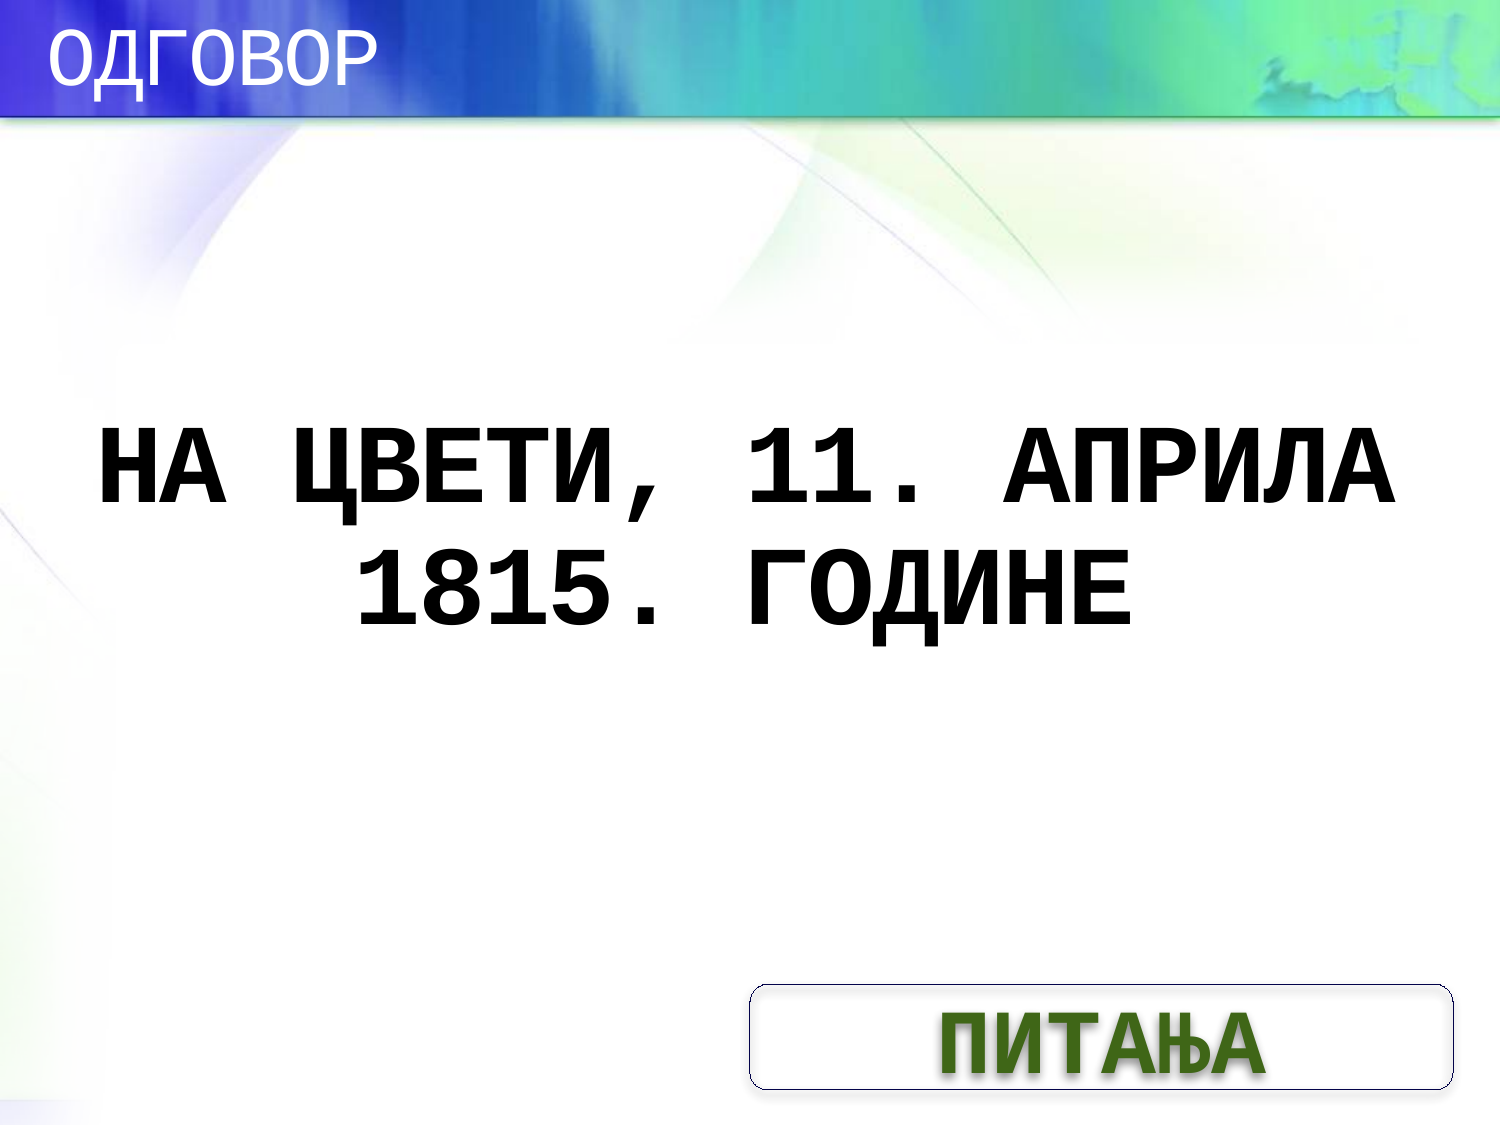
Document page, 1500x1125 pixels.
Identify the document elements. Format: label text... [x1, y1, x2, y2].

text_box ОДГОВОР [46, 0, 774, 118]
picture [0, 0, 1500, 1125]
text_box ПИТАЊА [749, 984, 1454, 1090]
title НА ЦВЕТИ, 11. АПРИЛА 1815. ГОДИНЕ [35, 140, 1454, 914]
